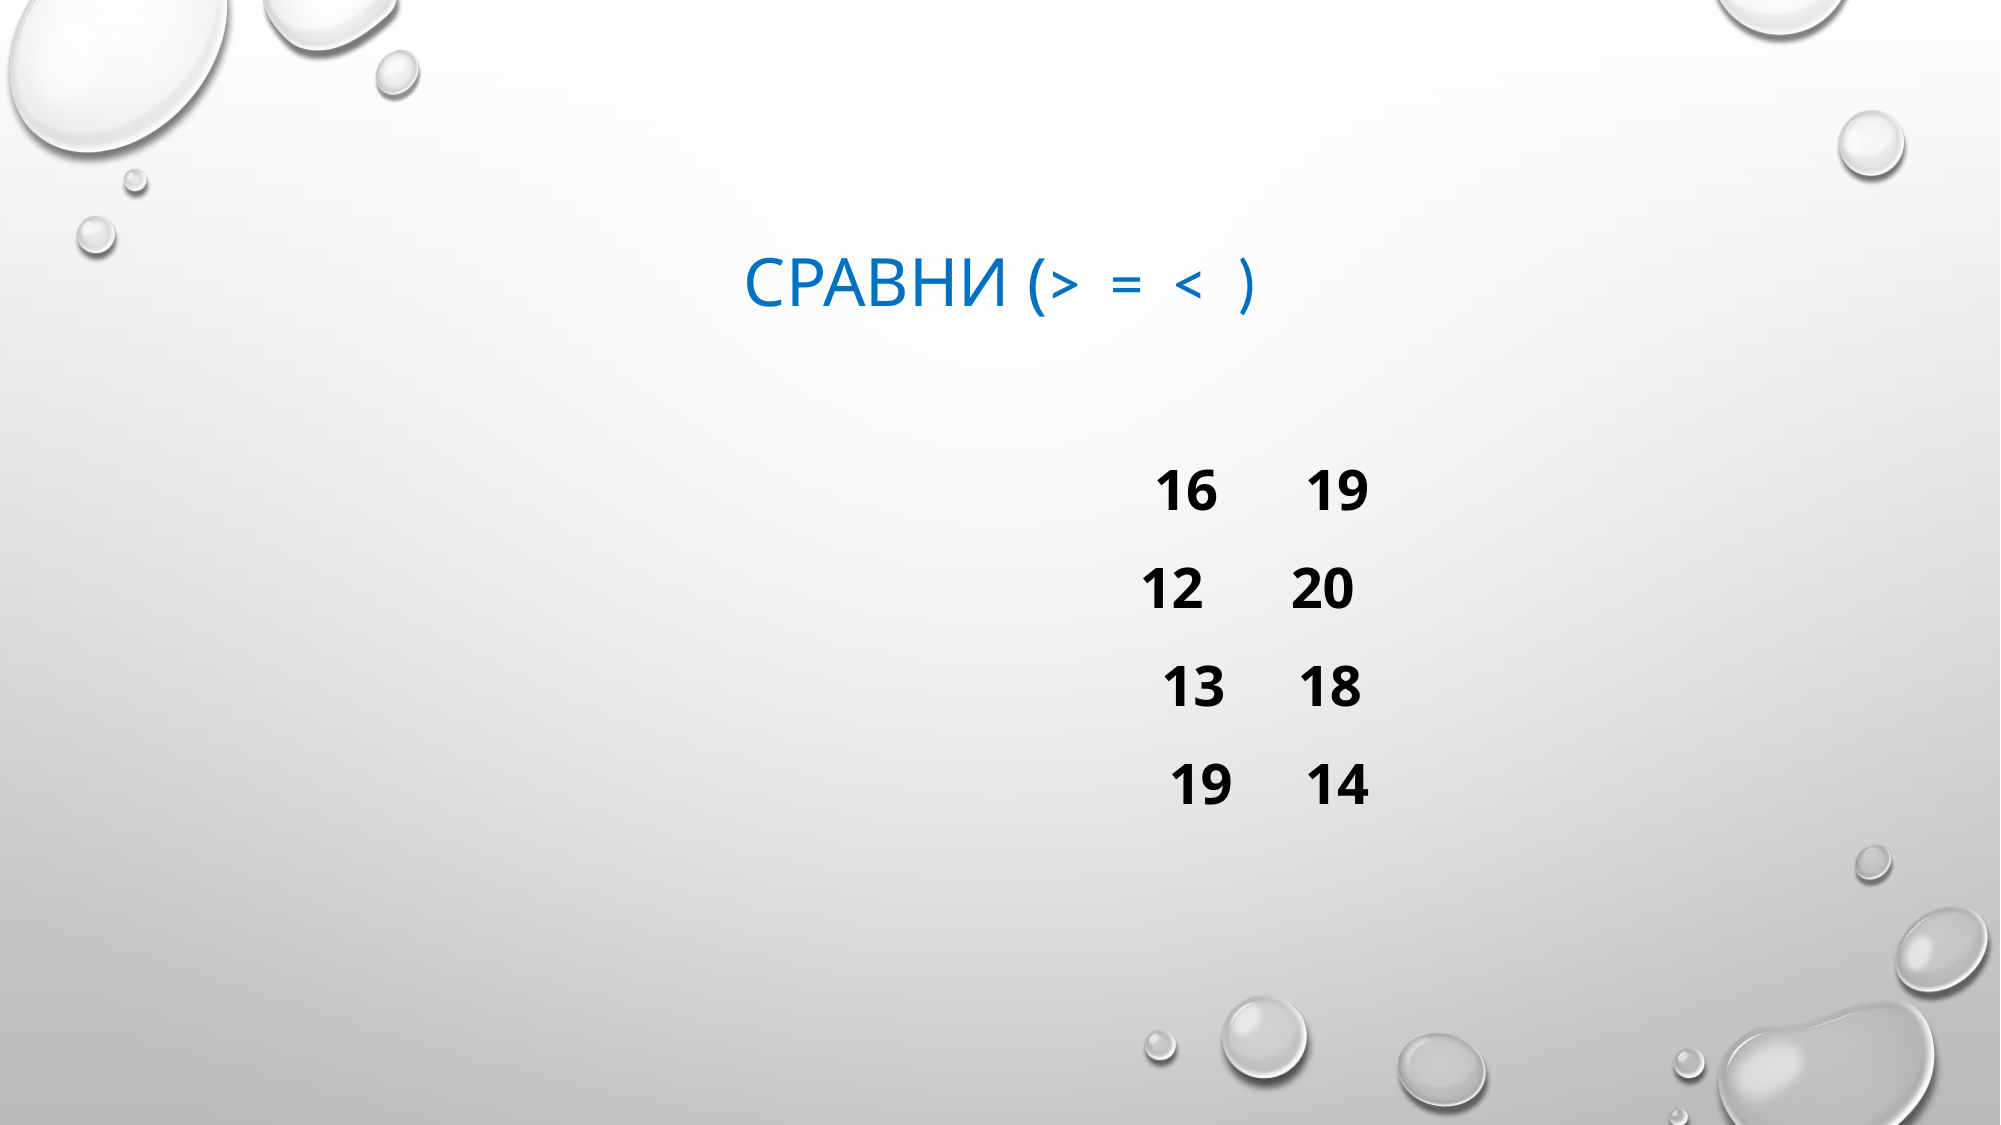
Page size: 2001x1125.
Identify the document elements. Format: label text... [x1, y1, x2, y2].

title СРАВНИ (> = < ) [212, 145, 1789, 329]
list 16 19 12 20 13 18 19 14 [212, 433, 1789, 925]
picture [0, 0, 2000, 1125]
